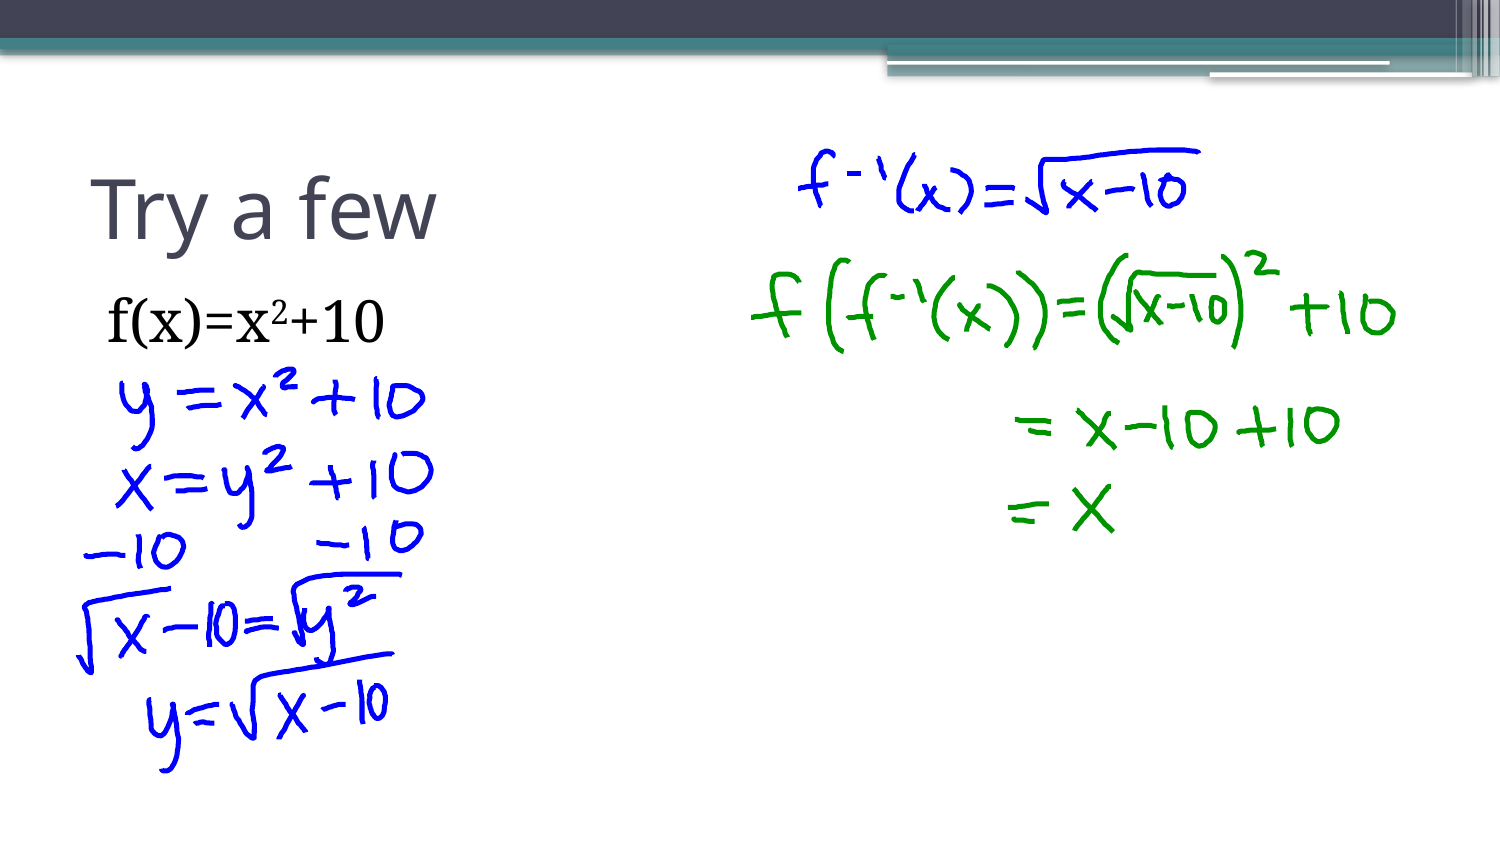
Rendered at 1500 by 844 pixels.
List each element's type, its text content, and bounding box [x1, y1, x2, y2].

text_box [1145, 295, 1160, 323]
text_box [1191, 294, 1202, 322]
text_box [223, 466, 253, 529]
text_box [1056, 299, 1084, 304]
text_box [974, 317, 991, 330]
text_box [813, 185, 826, 207]
text_box [1099, 254, 1129, 344]
text_box [278, 694, 305, 740]
text_box [751, 312, 802, 319]
text_box [771, 273, 800, 313]
text_box [207, 602, 214, 647]
text_box [929, 193, 951, 211]
text_box [778, 314, 793, 338]
text_box [890, 295, 905, 299]
text_box [368, 684, 387, 720]
text_box [1079, 196, 1098, 212]
text_box [245, 626, 279, 633]
text_box [1141, 173, 1153, 207]
text_box [965, 305, 981, 332]
text_box [77, 587, 172, 674]
title Try a few [74, 140, 1426, 273]
list f(x)=x2+10 [74, 276, 1426, 809]
text_box [1246, 251, 1280, 274]
text_box [214, 602, 237, 646]
text_box [1167, 303, 1185, 308]
text_box [186, 403, 222, 410]
text_box [1305, 294, 1312, 335]
text_box [115, 465, 152, 507]
text_box [827, 259, 851, 353]
text_box [916, 186, 937, 212]
text_box [846, 315, 874, 320]
text_box [1062, 180, 1078, 196]
text_box [152, 533, 185, 568]
text_box [1105, 187, 1135, 193]
text_box [121, 382, 154, 450]
text_box [333, 401, 337, 416]
text_box [362, 526, 370, 560]
text_box [950, 169, 973, 214]
text_box [358, 679, 364, 725]
text_box [312, 396, 356, 403]
text_box [137, 534, 142, 569]
text_box [1210, 296, 1226, 323]
text_box [1134, 290, 1150, 311]
text_box [391, 520, 422, 552]
text_box [279, 694, 292, 714]
text_box [1362, 295, 1394, 334]
text_box [1017, 270, 1046, 349]
text_box [193, 721, 215, 725]
text_box [135, 486, 153, 511]
text_box [1062, 312, 1086, 316]
text_box [120, 615, 149, 657]
text_box [1221, 255, 1242, 349]
text_box [292, 573, 403, 646]
text_box [321, 703, 346, 711]
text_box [1007, 405, 1338, 533]
text_box [985, 186, 1015, 190]
text_box [1151, 312, 1162, 325]
text_box [244, 617, 273, 622]
text_box [390, 452, 432, 493]
text_box [1339, 292, 1349, 334]
text_box [897, 153, 916, 212]
text_box [234, 384, 255, 401]
text_box [305, 616, 335, 664]
text_box [175, 487, 208, 492]
text_box [812, 150, 834, 185]
text_box [164, 474, 205, 479]
text_box [186, 703, 220, 715]
text_box [264, 445, 293, 472]
text_box [176, 389, 215, 394]
text_box [958, 303, 971, 316]
text_box [231, 653, 394, 739]
text_box [132, 638, 147, 653]
text_box [162, 626, 198, 632]
text_box [274, 368, 298, 389]
text_box [241, 385, 265, 419]
text_box [933, 276, 955, 341]
text_box [329, 465, 339, 499]
text_box [350, 595, 377, 606]
text_box [1112, 271, 1217, 331]
text_box [84, 553, 126, 558]
text_box [336, 479, 352, 484]
text_box [986, 285, 1018, 347]
text_box [121, 624, 133, 639]
text_box [375, 377, 380, 418]
text_box [123, 469, 134, 485]
text_box [371, 460, 376, 499]
text_box [923, 183, 931, 195]
text_box [914, 278, 926, 303]
text_box [864, 274, 887, 340]
text_box [984, 201, 1014, 206]
text_box [148, 698, 180, 772]
text_box [1068, 180, 1093, 209]
text_box [316, 541, 350, 547]
text_box [1159, 173, 1185, 207]
text_box [877, 157, 886, 179]
text_box [798, 183, 829, 190]
text_box [254, 400, 268, 416]
text_box [388, 384, 424, 418]
text_box [1025, 149, 1200, 214]
text_box [310, 482, 333, 486]
text_box [293, 714, 307, 733]
